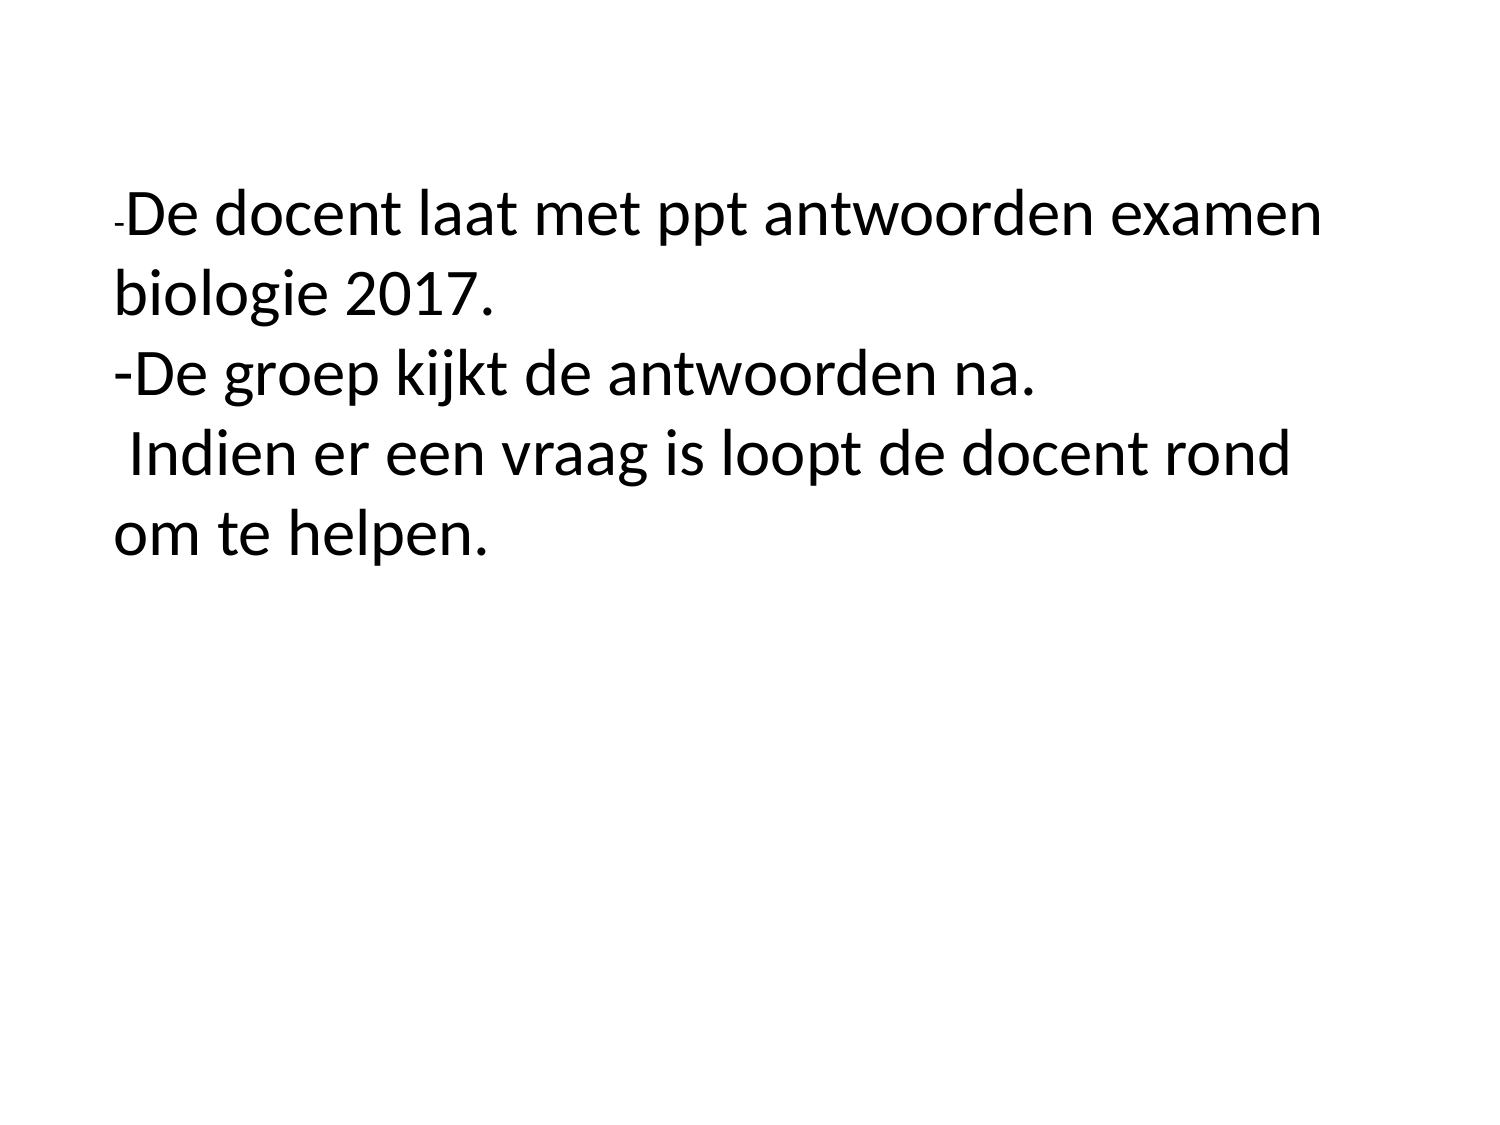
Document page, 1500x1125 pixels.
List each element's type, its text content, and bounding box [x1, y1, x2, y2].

text_box -De docent laat met ppt antwoorden examen biologie 2017. -De groep kijkt de antwoorden na. Indien er een vraag is loopt de docent rond om te helpen. [98, 161, 1387, 577]
